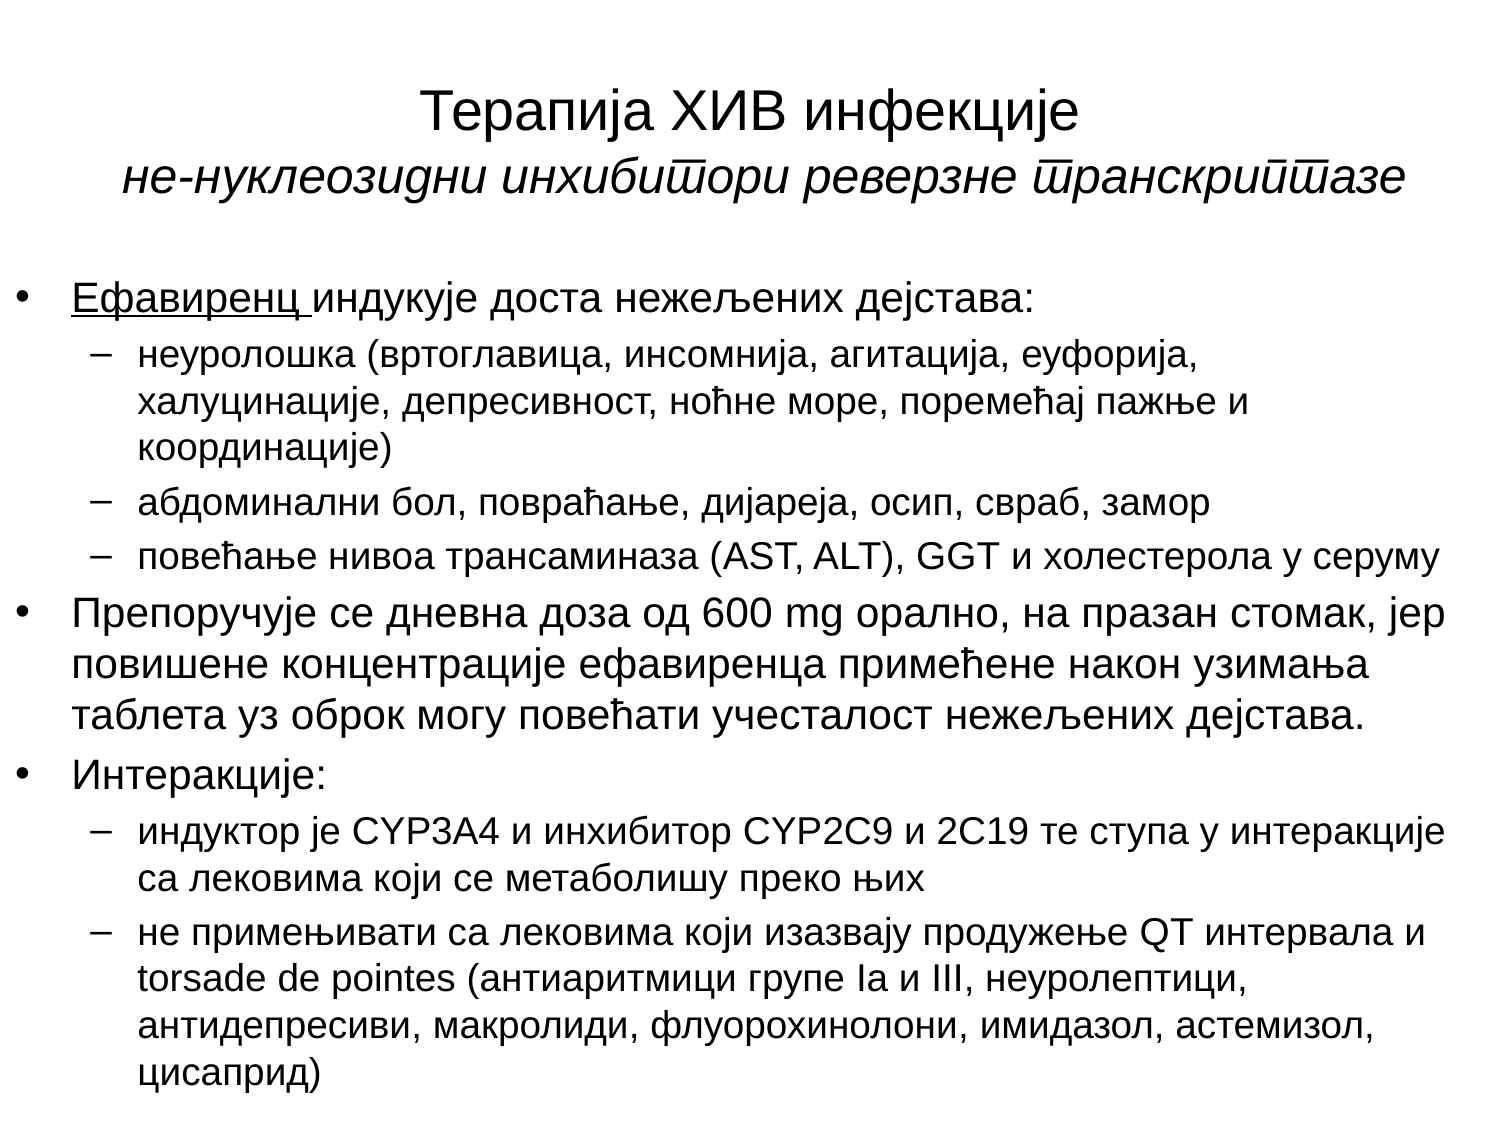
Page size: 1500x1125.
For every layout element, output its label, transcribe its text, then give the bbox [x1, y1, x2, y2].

title Терапија ХИВ инфекције не-нуклеозидни инхибитори реверзне транскриптазе [75, 45, 1425, 233]
list Ефавиренц индукује доста нежељених дејстава: неуролошка (вртоглавица, инсомнија, агитација, еуфорија, халуцинације, депресивност, ноћне море, поремећај пажње и координације) абдоминални бол, повраћање, дијареја, осип, свраб, замор повећање нивоа трансаминаза (AST, ALT), GGT и холестерола у серуму Препоручује се дневна доза од 600 mg орално, на празан стомак, јер повишене концентрације ефавиренца примећене након узимања таблета уз оброк могу повећати учесталост нежељених дејстава. Интеракције: индуктор је CYP3A4 и инхибитор CYP2С9 и 2С19 те ступа у интеракције са лековима који се метаболишу преко њих не примењивати са лековима који изазвају продужење QТ интервала и torsade de pointes (антиаритмици групе Ia и III, неуролептици, антидепресиви, макролиди, флуорохинолони, имидазол, астемизол, цисаприд) [0, 262, 1471, 1125]
